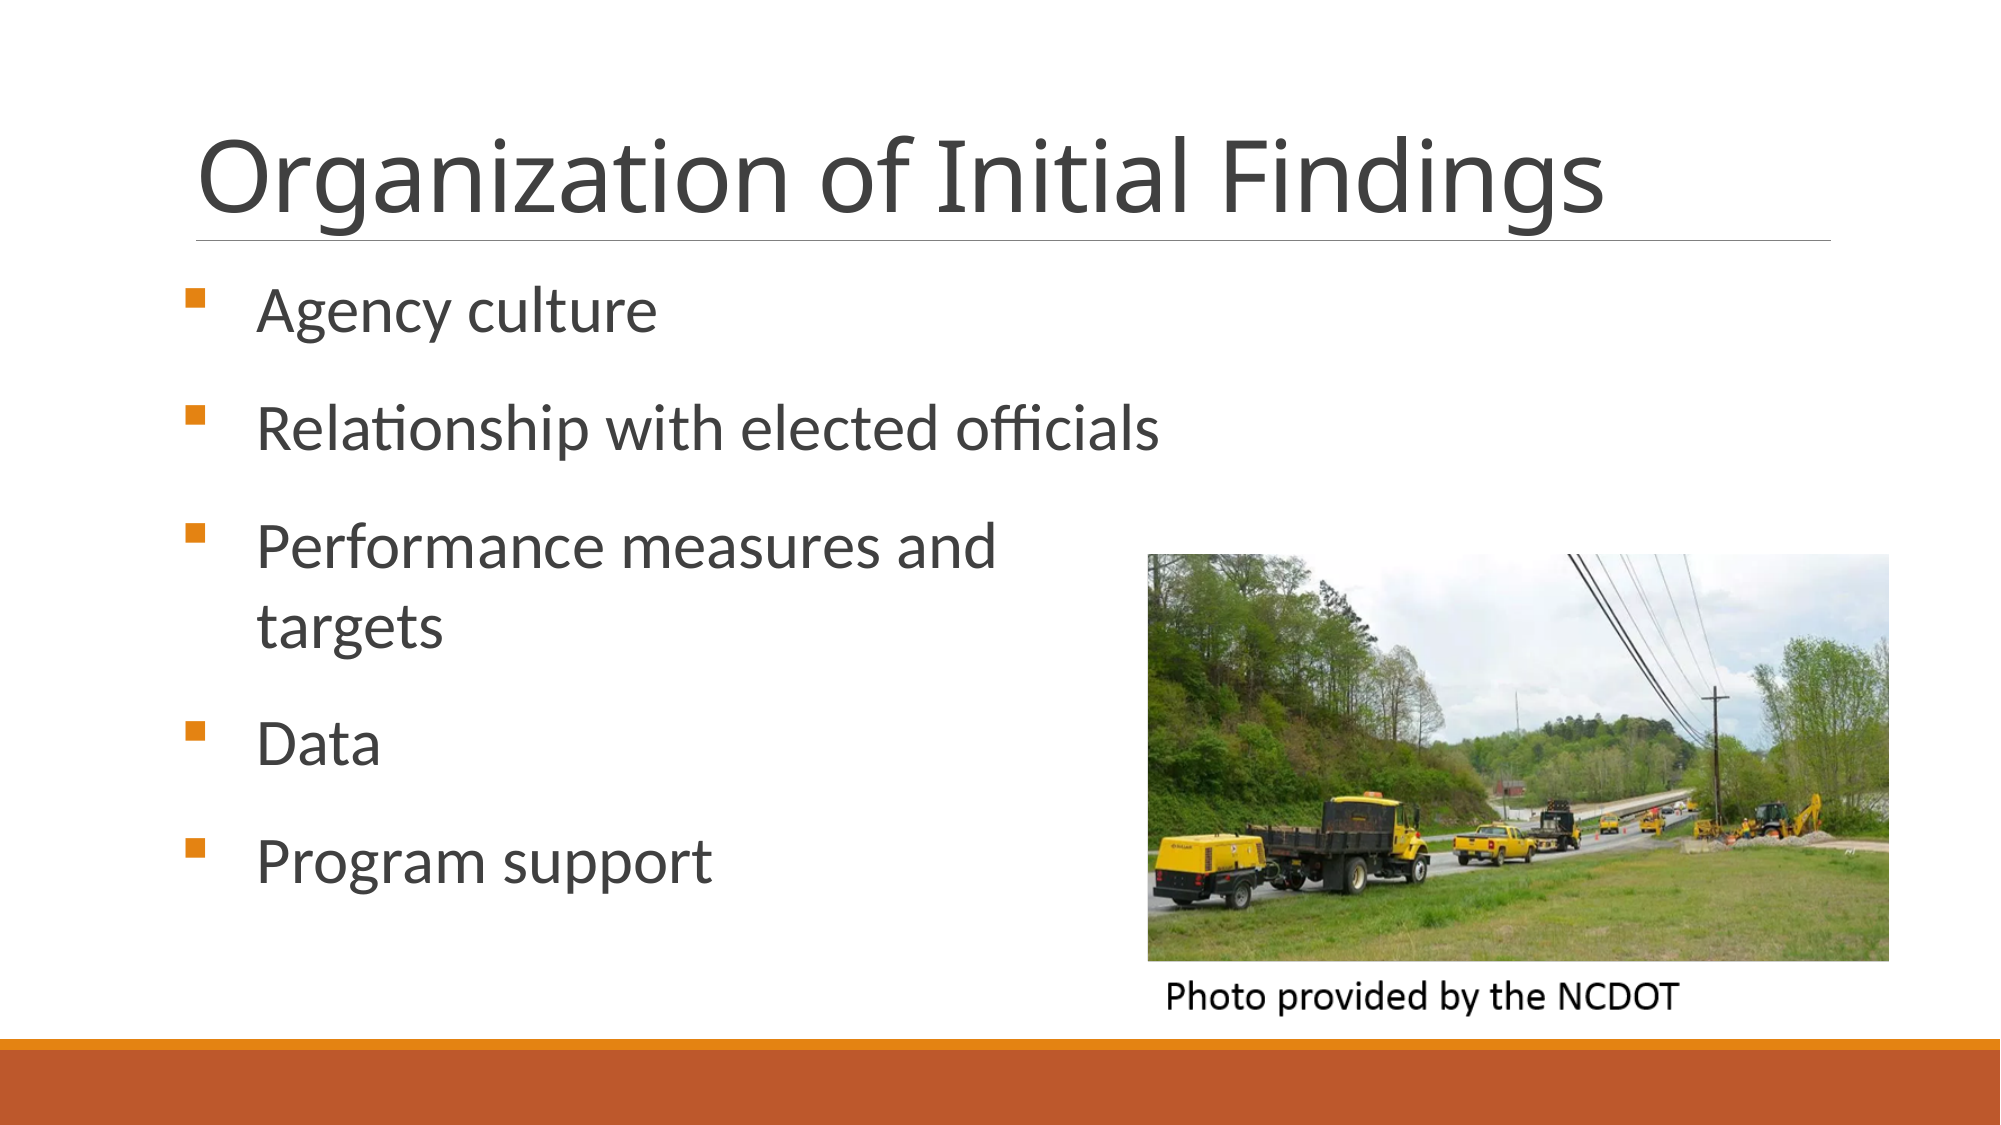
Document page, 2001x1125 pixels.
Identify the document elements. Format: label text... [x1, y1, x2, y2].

list Agency culture Relationship with elected officials Performance measures and targets Data Program support [180, 258, 1171, 985]
title Organization of Initial Findings [180, 2, 1830, 241]
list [1138, 554, 1890, 1047]
